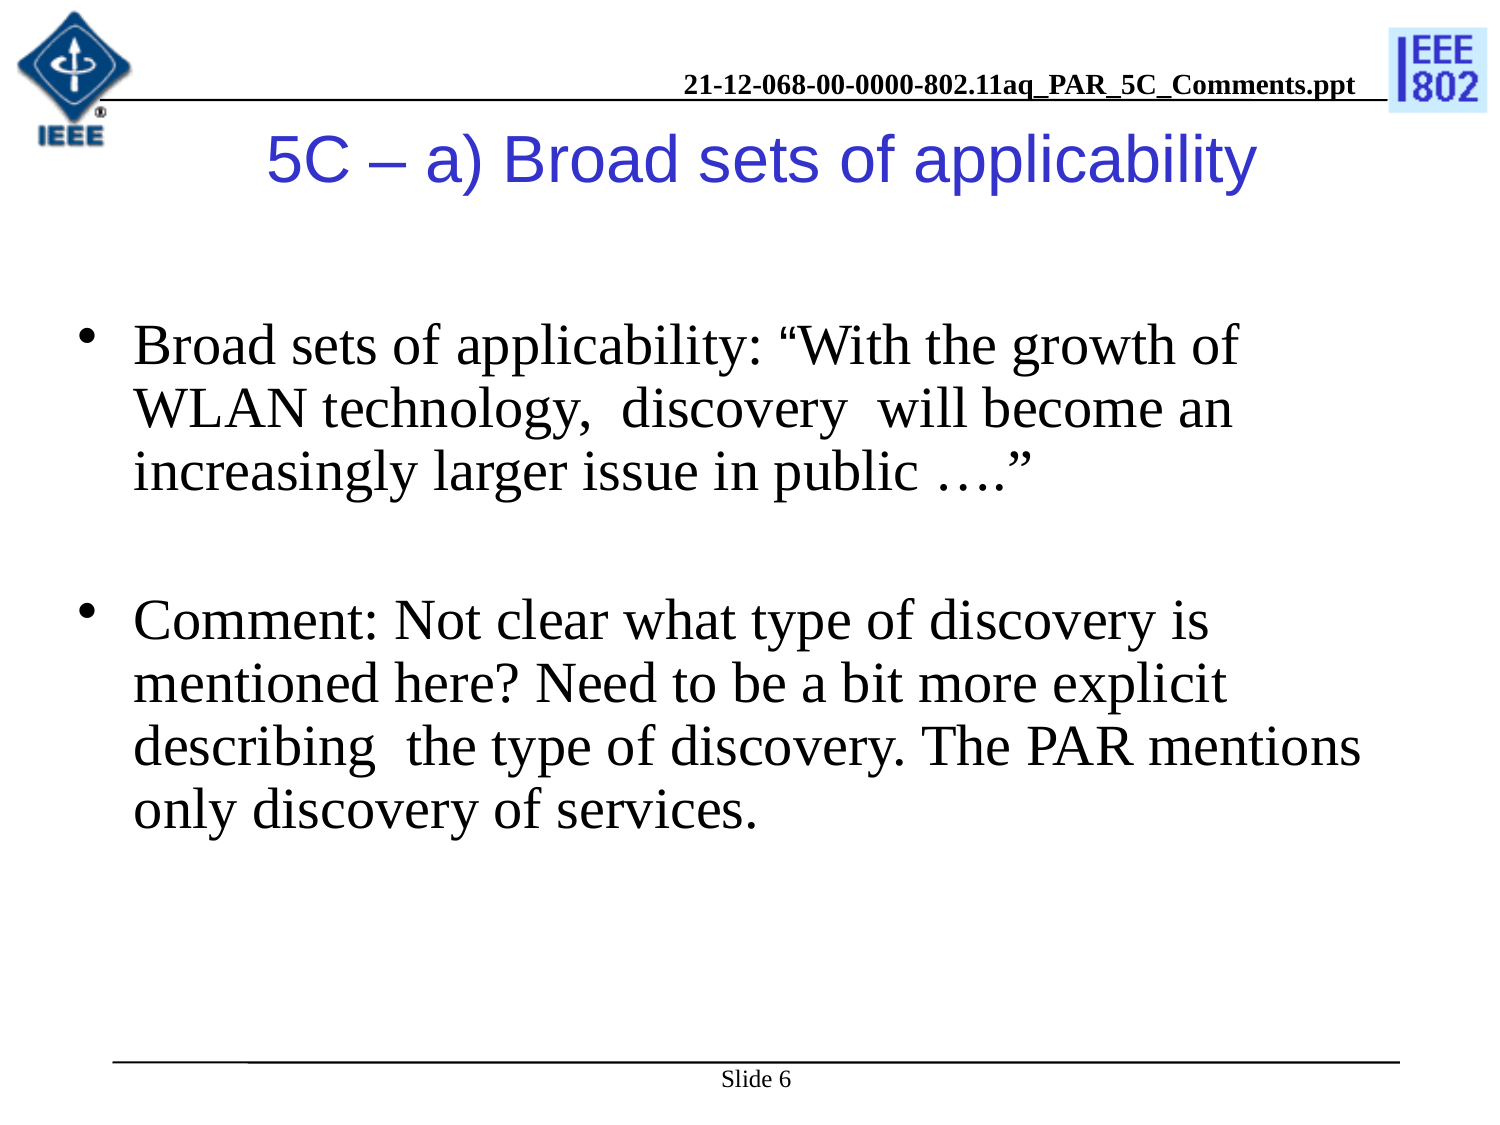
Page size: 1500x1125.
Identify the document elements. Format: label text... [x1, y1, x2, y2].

list Broad sets of applicability: “With the growth of WLAN technology, discovery will become an increasingly larger issue in public ….” Comment: Not clear what type of discovery is mentioned here? Need to be a bit more explicit describing the type of discovery. The PAR mentions only discovery of services. [62, 249, 1426, 963]
picture [1374, 9, 1499, 138]
slide_number Slide 6 [712, 1061, 800, 1093]
title 5C – a) Broad sets of applicability [124, 112, 1401, 201]
picture [12, 9, 137, 150]
